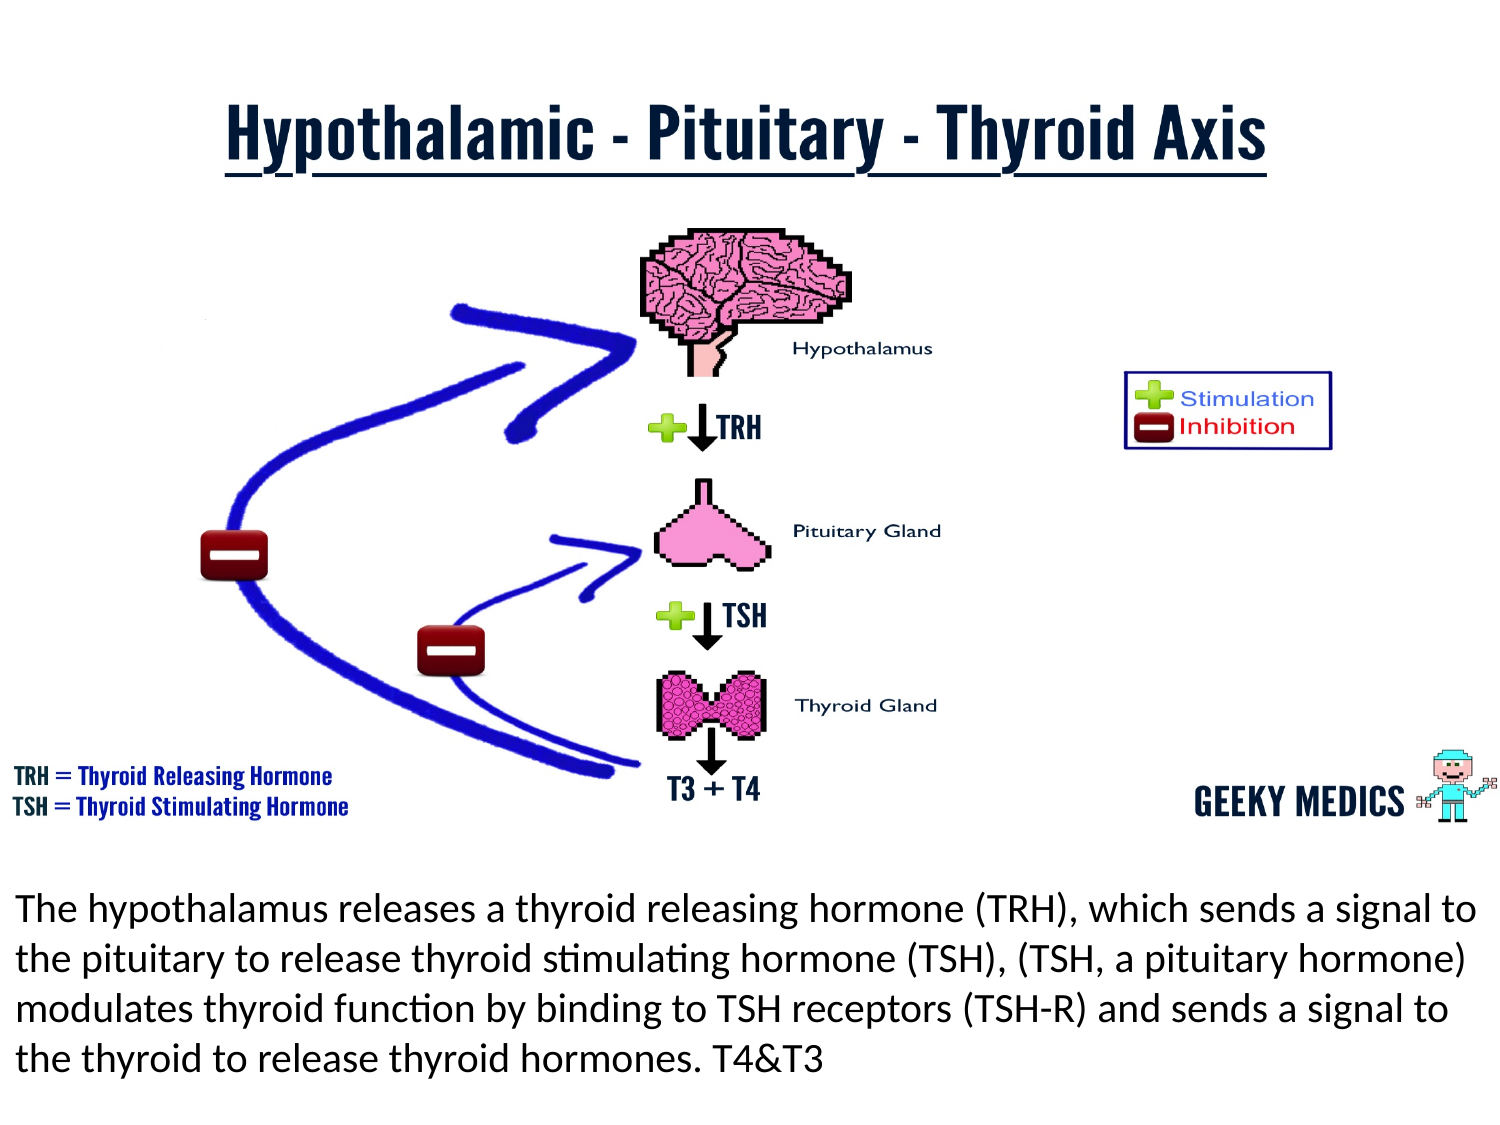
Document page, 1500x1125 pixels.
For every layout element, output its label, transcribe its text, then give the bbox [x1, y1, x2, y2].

title The hypothalamus releases a thyroid releasing hormone (TRH), which sends a signal to the pituitary to release thyroid stimulating hormone (TSH), (TSH, a pituitary hormone) modulates thyroid function by binding to TSH receptors (TSH-R) and sends a signal to the thyroid to release thyroid hormones. T4&T3 [0, 837, 1500, 1125]
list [0, 0, 1500, 826]
